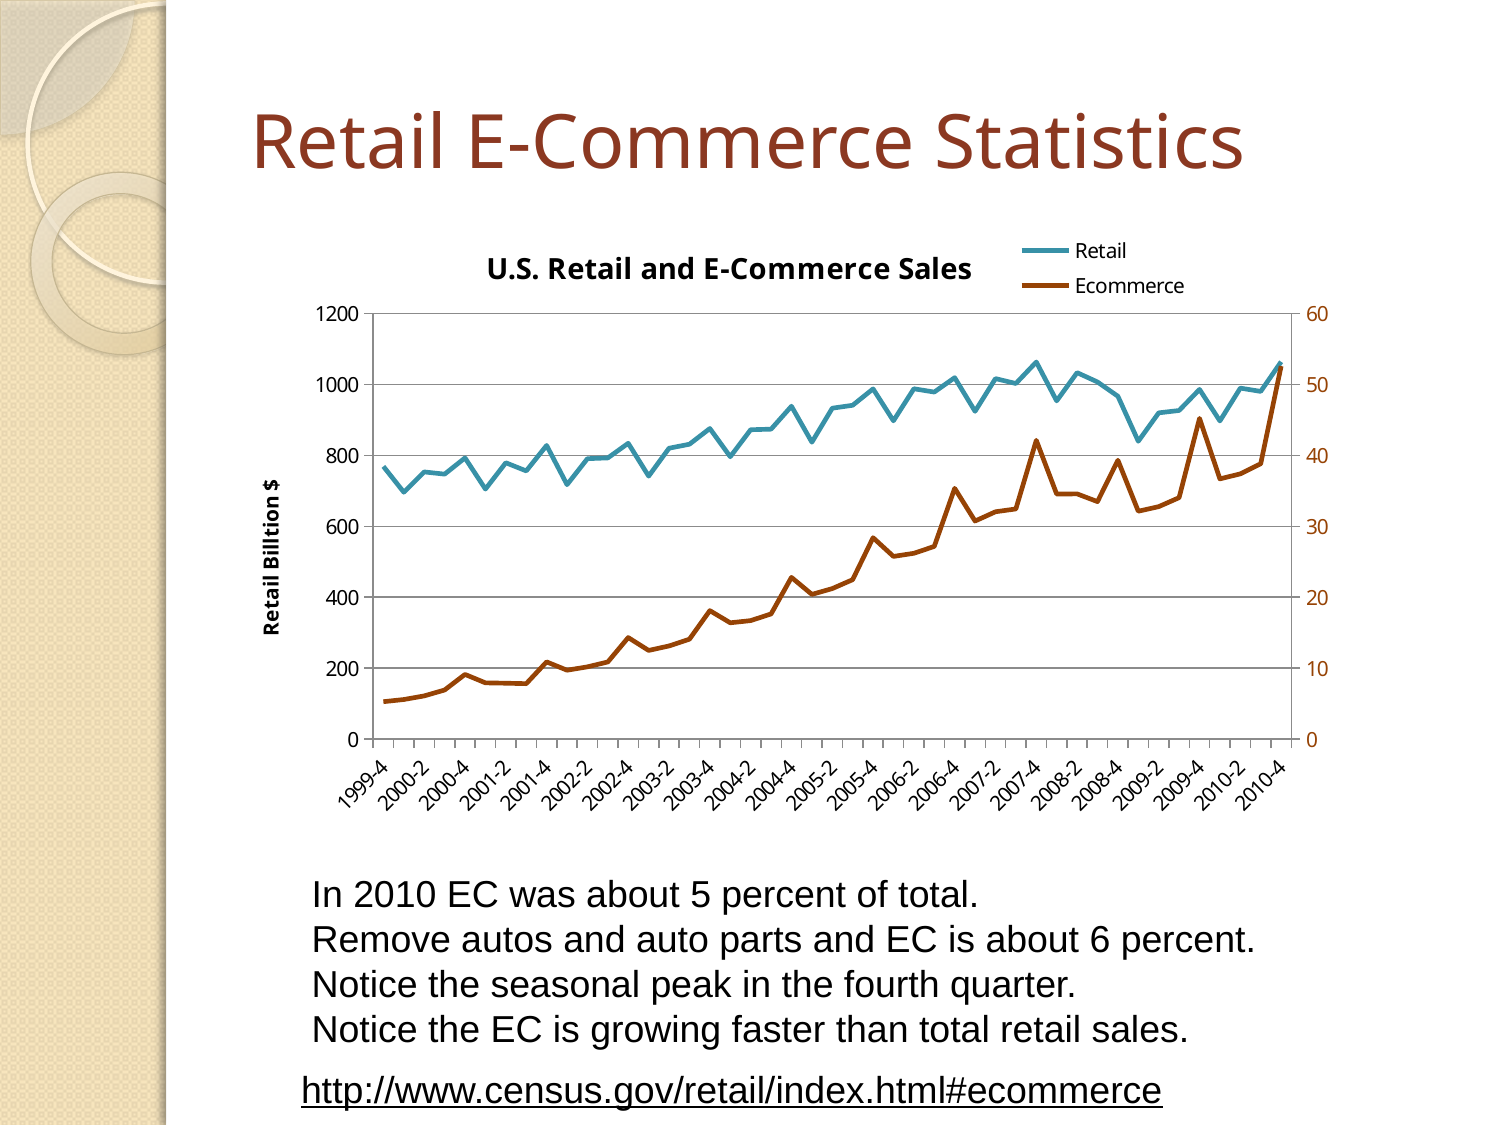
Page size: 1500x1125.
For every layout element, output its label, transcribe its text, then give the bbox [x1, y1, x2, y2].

chart [225, 224, 1413, 838]
title Retail E-Commerce Statistics [235, 45, 1466, 233]
text_box http://www.census.gov/retail/index.html#ecommerce [286, 1059, 1188, 1119]
text_box In 2010 EC was about 5 percent of total. Remove autos and auto parts and EC is about 6 percent. Notice the seasonal peak in the fourth quarter. Notice the EC is growing faster than total retail sales. [296, 862, 1272, 1057]
